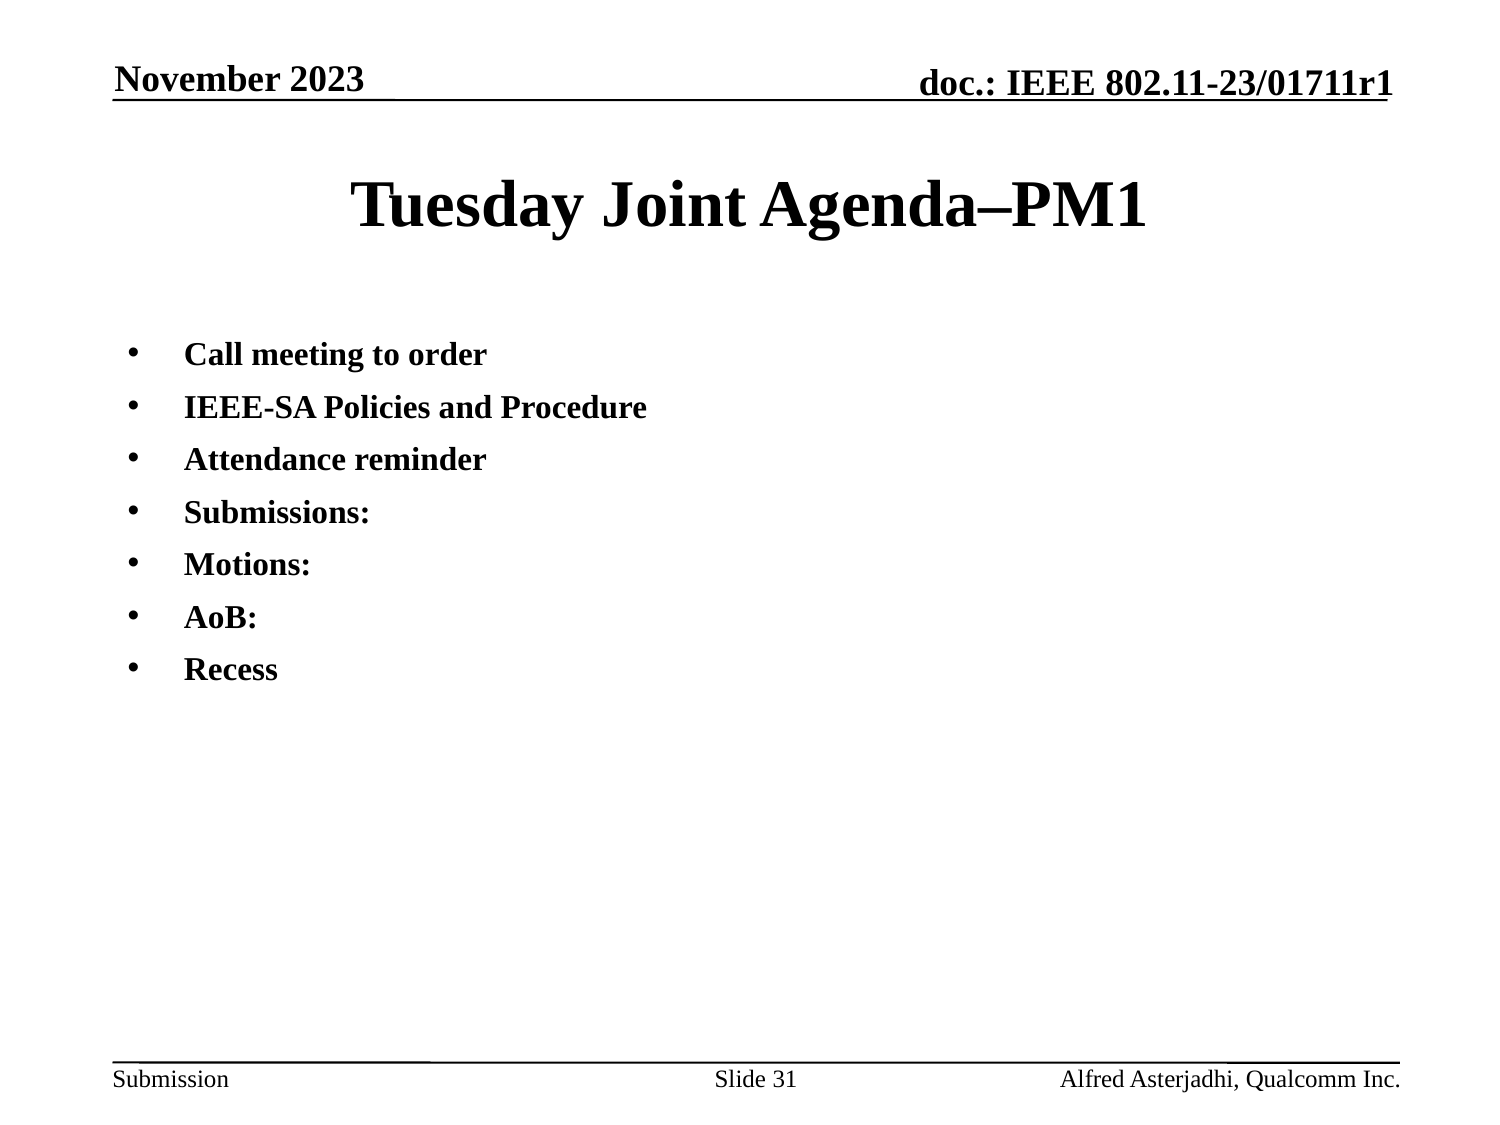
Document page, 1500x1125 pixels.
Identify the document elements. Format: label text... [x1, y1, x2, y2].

slide_number Slide 31 [712, 1061, 800, 1123]
list Call meeting to order IEEE-SA Policies and Procedure Attendance reminder Submissions: Motions: AoB: Recess [112, 324, 1388, 1063]
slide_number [114, 54, 423, 100]
footer Alfred Asterjadhi, Qualcomm Inc. [878, 1061, 1402, 1093]
title Tuesday Joint Agenda–PM1 [112, 112, 1388, 288]
